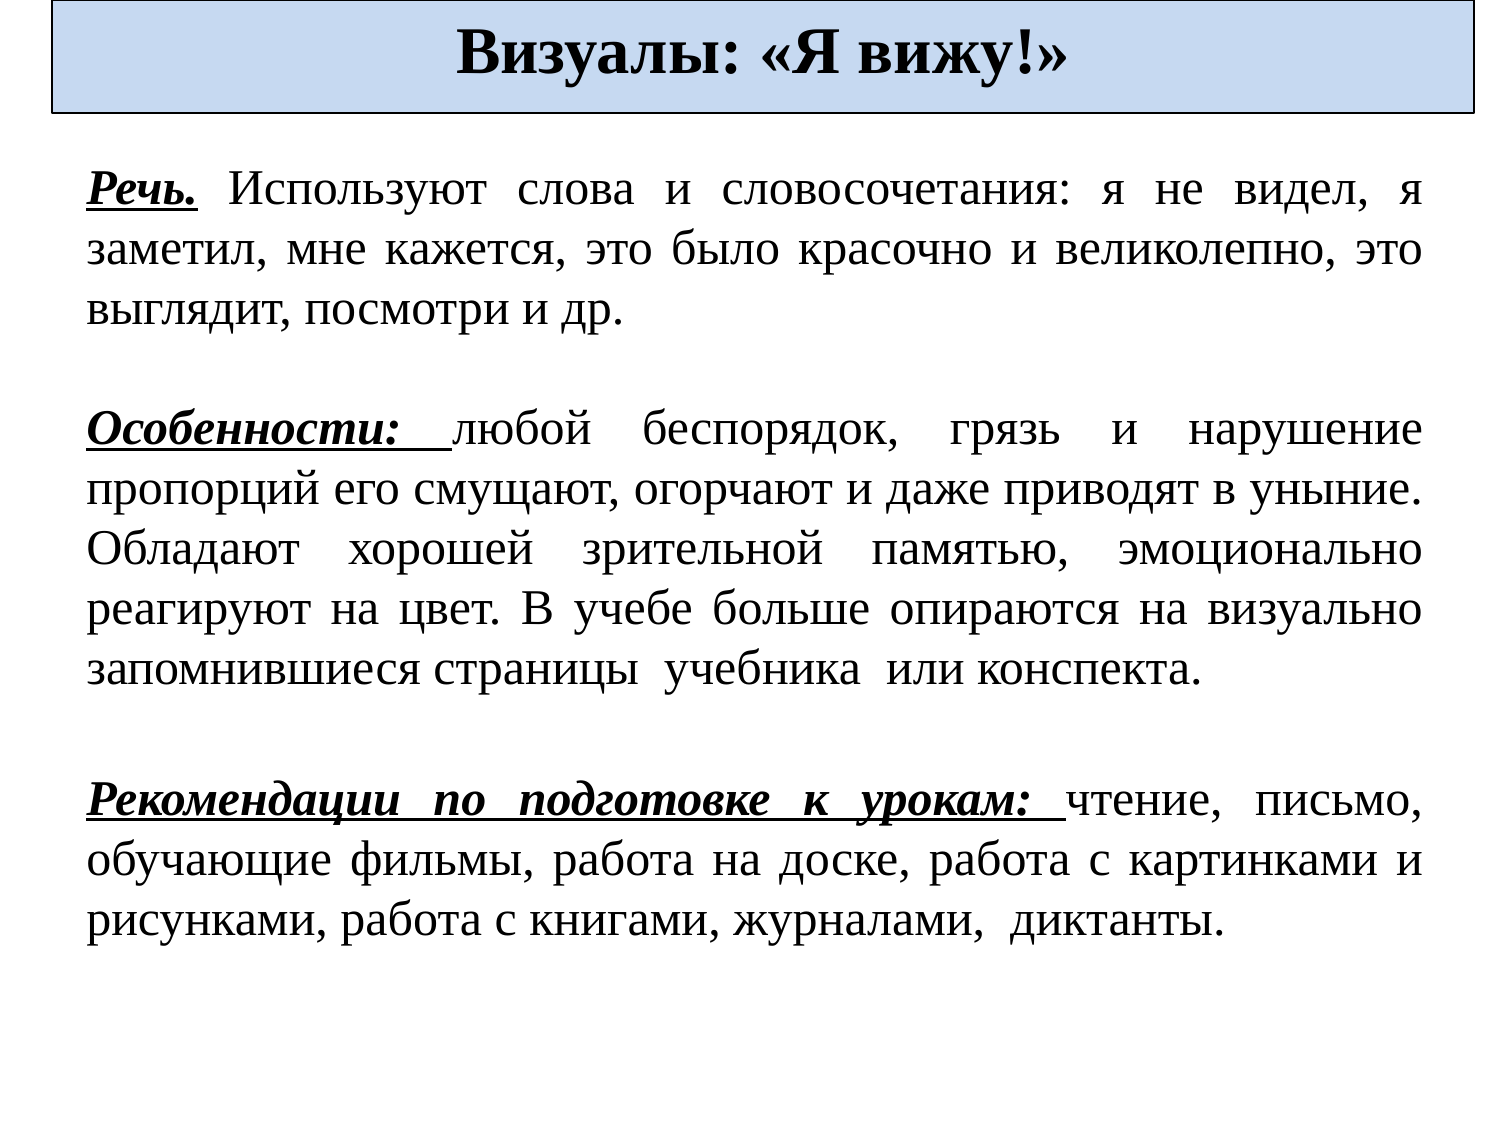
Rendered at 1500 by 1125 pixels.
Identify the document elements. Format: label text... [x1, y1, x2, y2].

text_box Визуалы: «Я вижу!» [52, 0, 1474, 114]
text_box Речь. Используют слова и словосочетания: я не видел, я заметил, мне кажется, это было красочно и великолепно, это выглядит, посмотри и др. Особенности: любой беспорядок, грязь и нарушение пропорций его смущают, огорчают и даже приводят в уныние. Обладают хорошей зрительной памятью, эмоционально реагируют на цвет. В учебе больше опираются на визуально запомнившиеся страницы учебника или конспекта. Рекомендации по подготовке к урокам: чтение, письмо, обучающие филь­мы, работа на доске, работа с картинками и рисунками, работа с книгами, журналами, диктанты. [71, 147, 1438, 1023]
